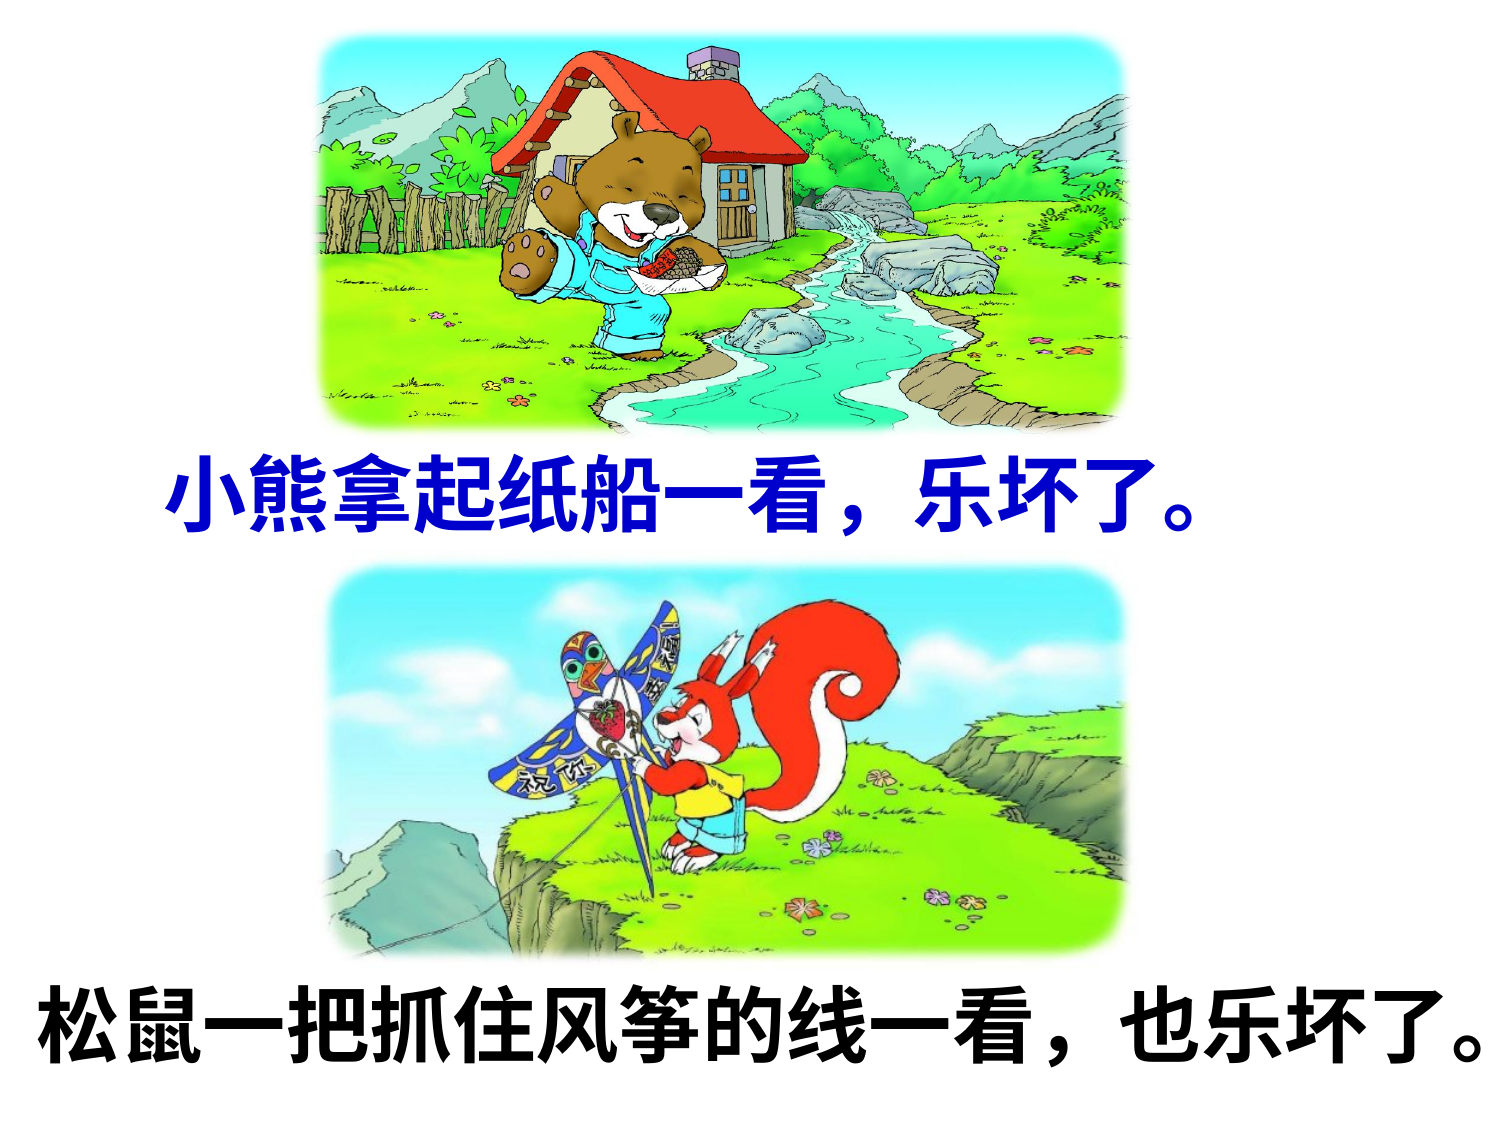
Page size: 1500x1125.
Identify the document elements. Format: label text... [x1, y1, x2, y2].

text_box 小熊拿起纸船一看，乐坏了。 [53, 434, 1294, 550]
picture [302, 18, 1141, 445]
text_box 松鼠一把抓住风筝的线一看，也乐坏了。 [0, 966, 1500, 1081]
picture [312, 550, 1141, 971]
